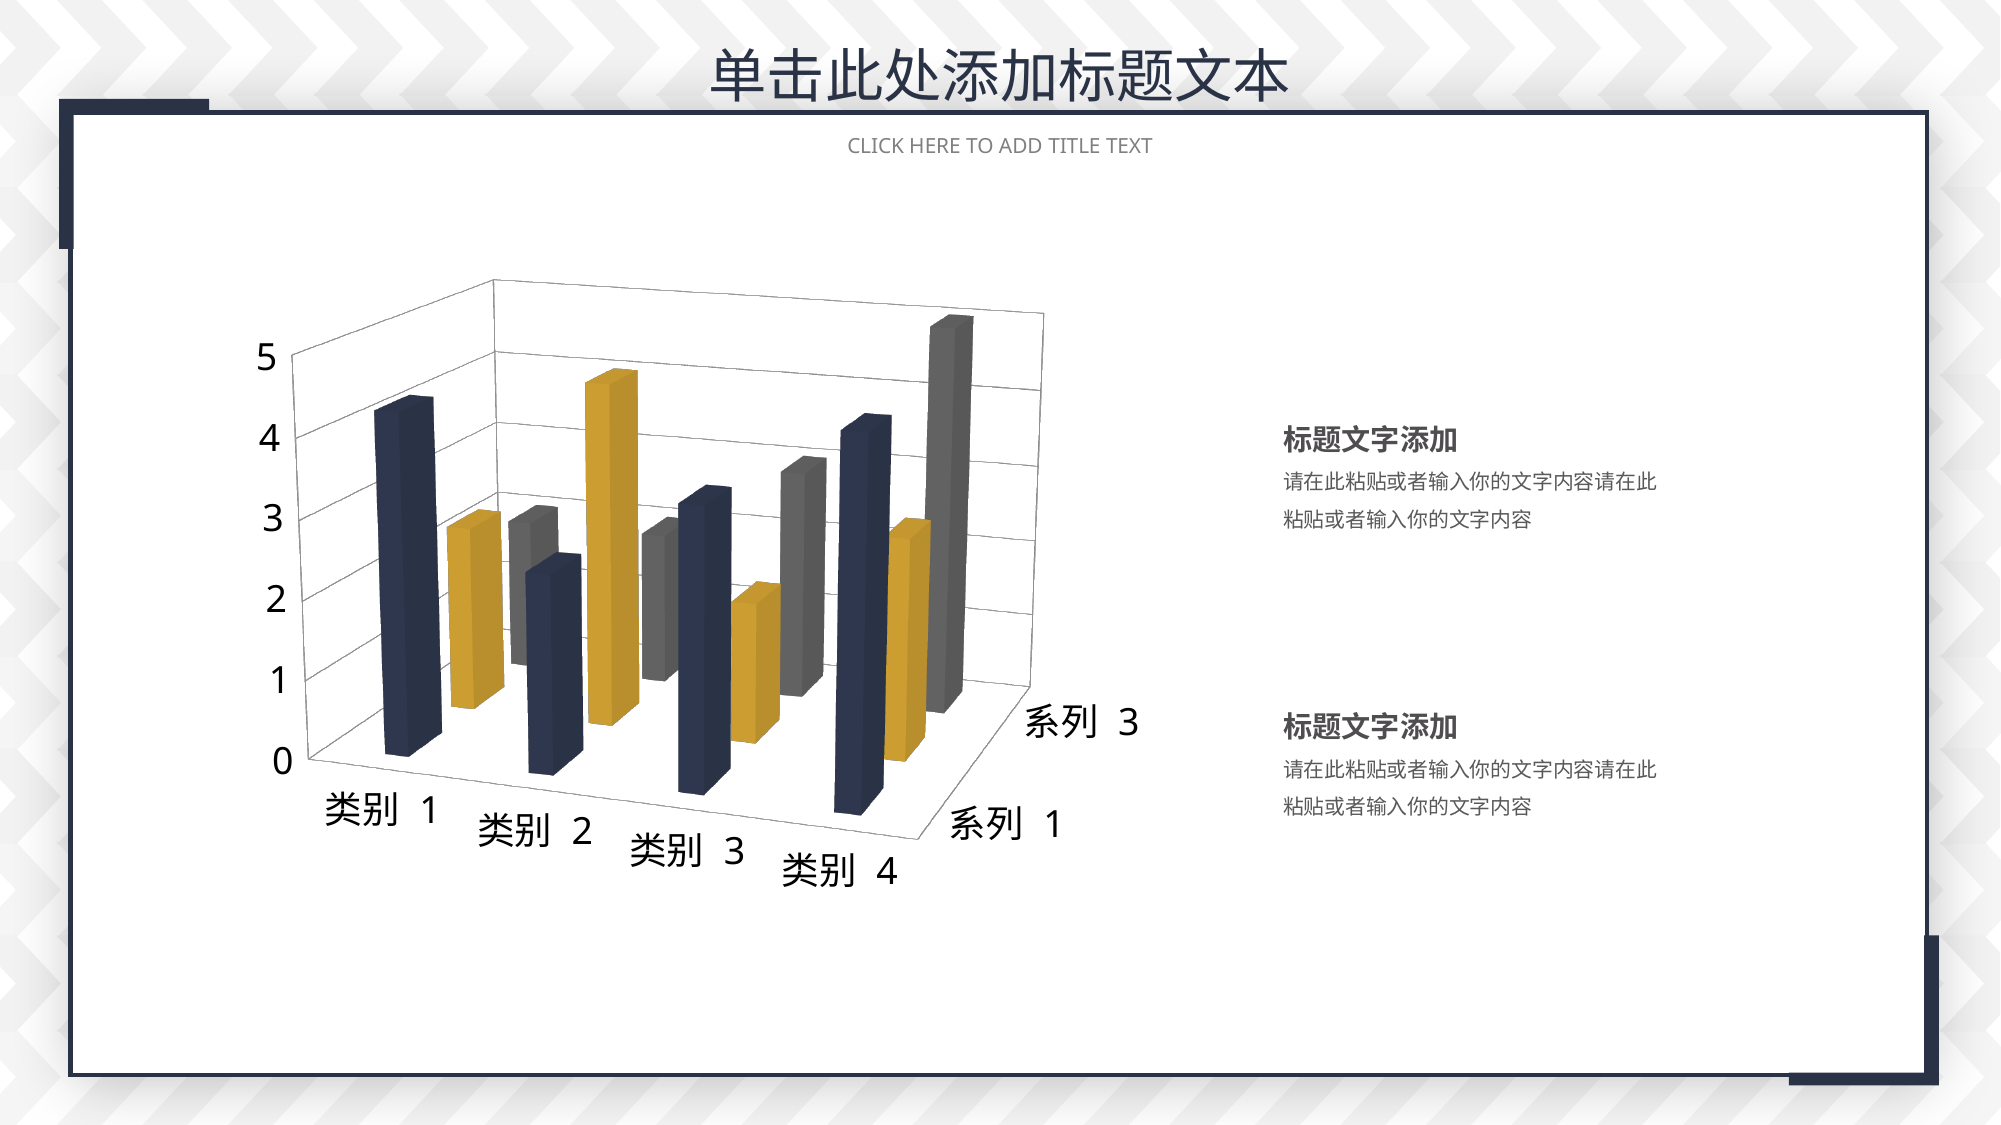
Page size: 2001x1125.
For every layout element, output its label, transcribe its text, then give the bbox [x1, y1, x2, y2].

text_box 标题文字添加 [1268, 395, 1598, 449]
chart [216, 266, 1179, 909]
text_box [609, 18, 1391, 163]
text_box 请在此粘贴或者输入你的文字内容请在此粘贴或者输入你的文字内容 [1268, 449, 1682, 542]
text_box 标题文字添加 [1268, 682, 1598, 736]
text_box 请在此粘贴或者输入你的文字内容请在此粘贴或者输入你的文字内容 [1268, 736, 1682, 829]
